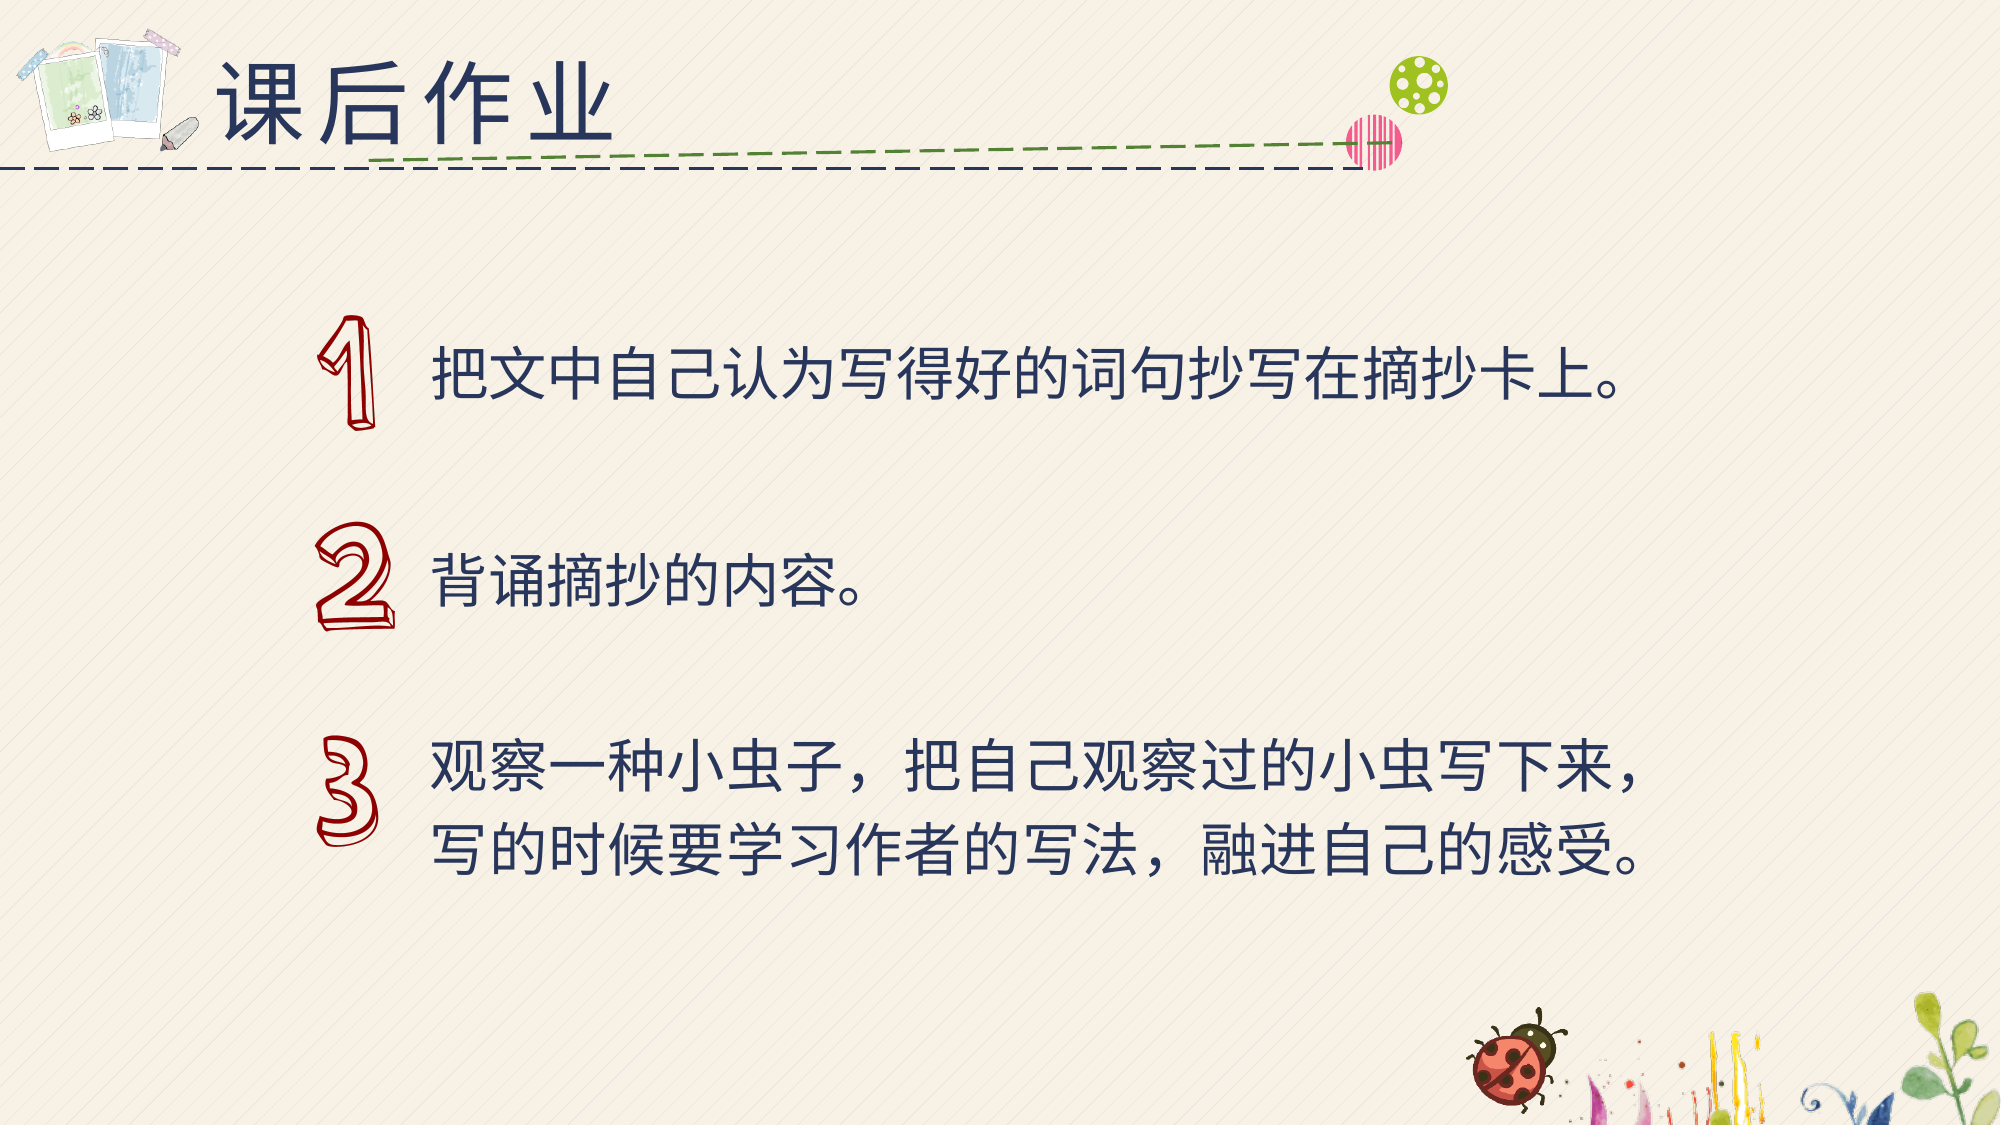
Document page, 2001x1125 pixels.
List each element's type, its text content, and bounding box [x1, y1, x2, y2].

picture [16, 28, 199, 152]
text_box 背诵摘抄的内容。 [416, 522, 1560, 622]
text_box [1366, 113, 1371, 141]
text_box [368, 142, 1346, 161]
picture [290, 718, 416, 875]
picture [1374, 827, 2001, 1125]
text_box 把文中自己认为写得好的词句抄写在摘抄卡上。 [416, 316, 1696, 415]
picture [290, 503, 416, 660]
text_box 观察一种小虫子，把自己观察过的小虫写下来，写的时候要学习作者的写法，融进自己的感受。 [415, 707, 1630, 891]
text_box 课后作业 [198, 38, 1363, 163]
text_box [1372, 145, 1387, 172]
picture [290, 297, 416, 454]
text_box [1388, 117, 1404, 168]
text_box [1353, 115, 1364, 170]
text_box [1372, 113, 1387, 141]
text_box [1366, 143, 1371, 172]
text_box [1389, 56, 1448, 115]
